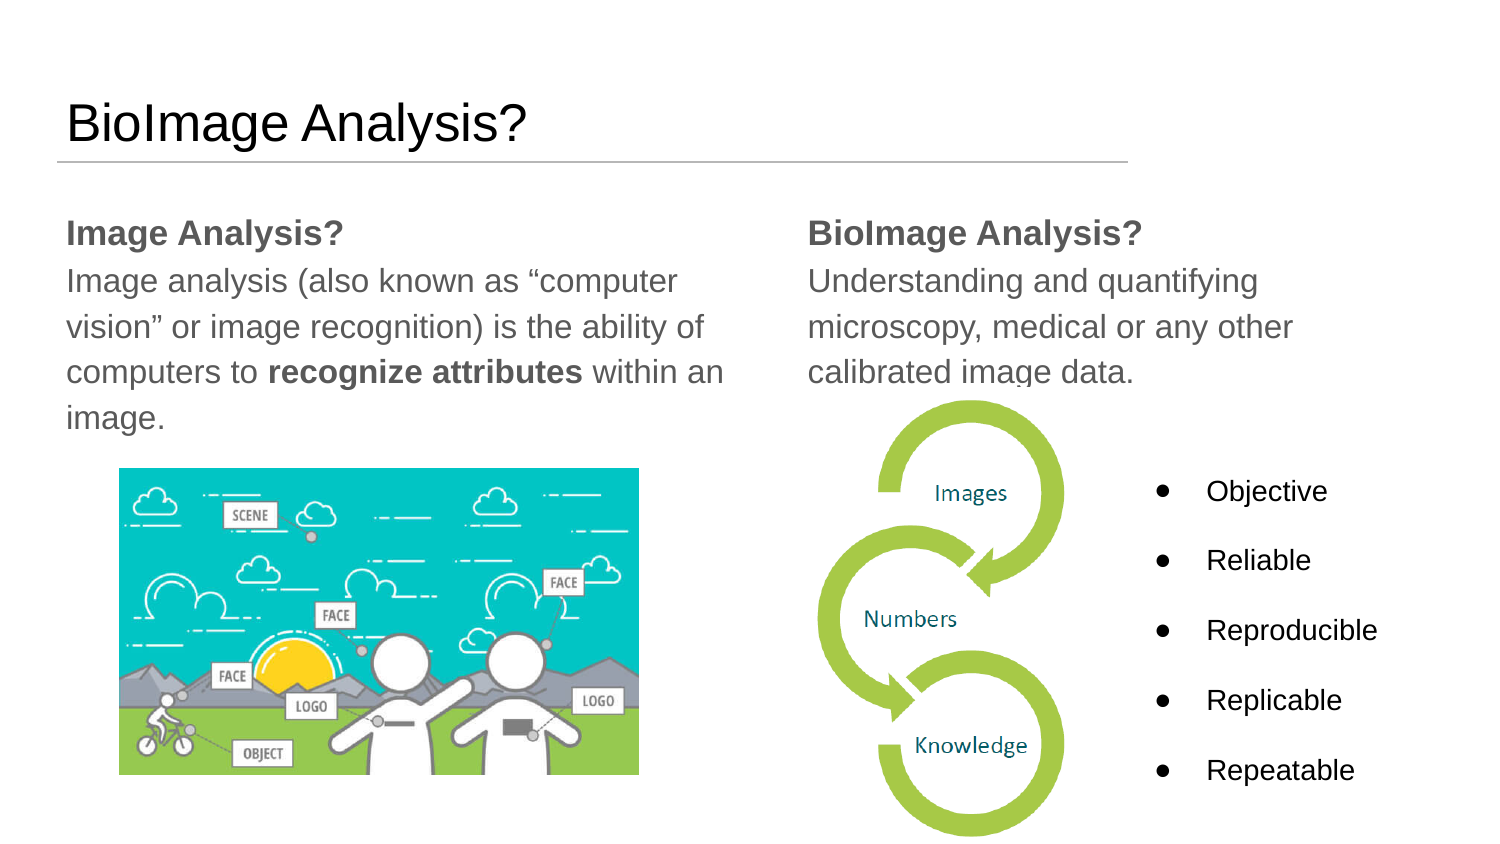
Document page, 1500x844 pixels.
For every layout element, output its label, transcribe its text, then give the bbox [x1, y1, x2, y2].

list BioImage Analysis? Understanding and quantifying microscopy, medical or any other calibrated image data. [792, 189, 1449, 750]
text_box Objective Reliable Reproducible Replicable Repeatable [1116, 421, 1484, 833]
title BioImage Analysis? [51, 72, 1449, 167]
picture [119, 468, 639, 775]
picture [808, 387, 1090, 844]
list Image Analysis? Image analysis (also known as “computer vision” or image recognition) is the ability of computers to recognize attributes within an image. [51, 189, 750, 750]
